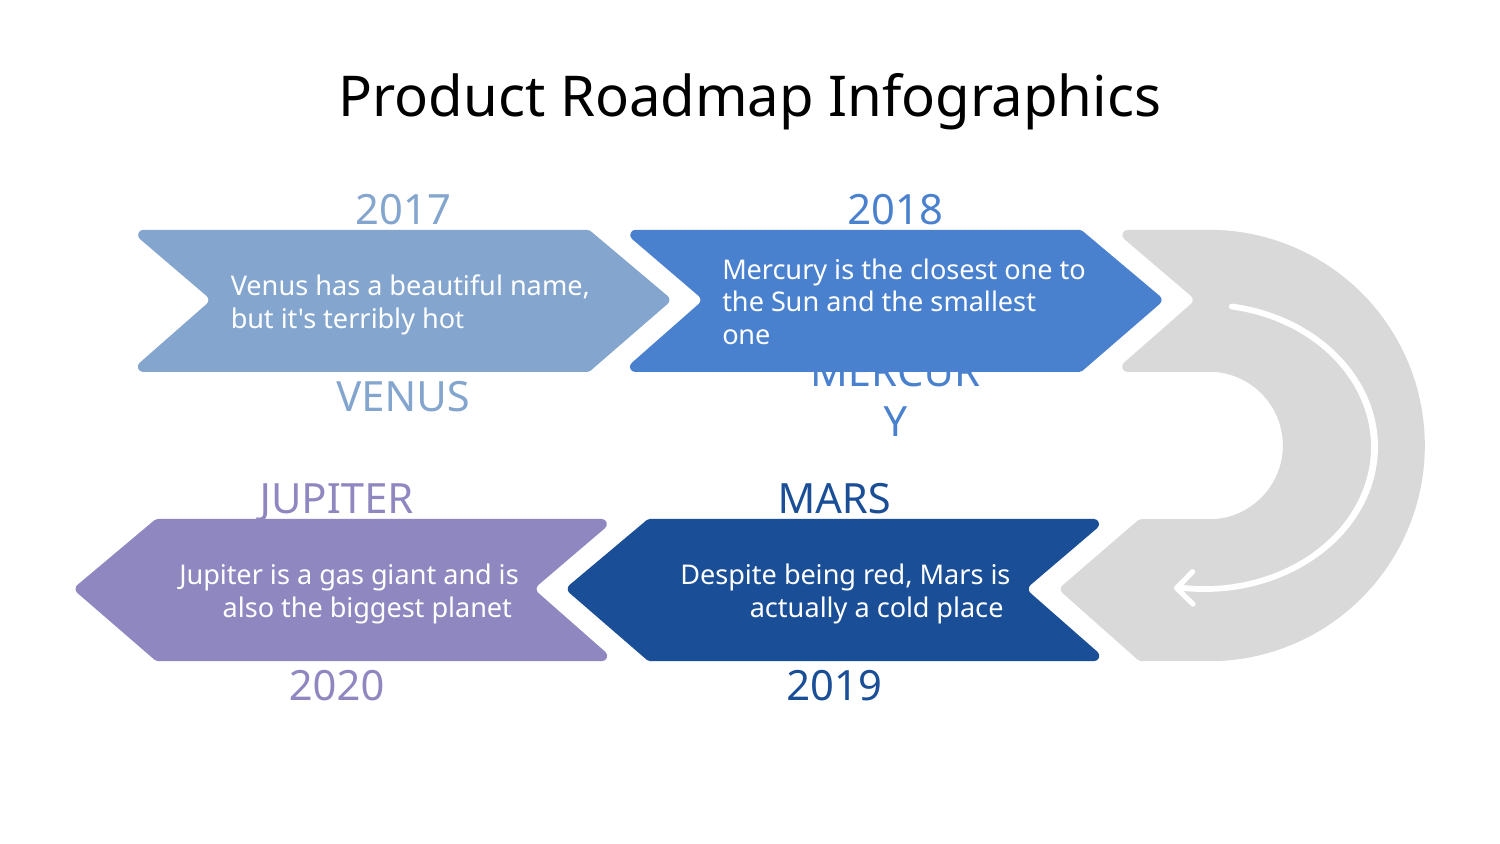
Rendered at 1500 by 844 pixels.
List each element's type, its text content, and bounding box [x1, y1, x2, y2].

text_box [630, 229, 716, 372]
text_box Jupiter is a gas giant and is also the biggest planet [148, 519, 525, 662]
text_box [1173, 303, 1378, 607]
text_box 2017 [293, 184, 513, 231]
text_box Venus has a beautiful name, but it's terribly hot [225, 229, 602, 373]
text_box [75, 525, 148, 655]
text_box [1060, 229, 1425, 662]
text_box MARS [724, 473, 945, 520]
text_box [945, 518, 1100, 662]
text_box JUPITER [226, 473, 447, 520]
text_box VENUS [293, 372, 513, 418]
text_box [567, 525, 640, 654]
text_box Despite being red, Mars is actually a cold place [640, 519, 1016, 662]
text_box [602, 240, 670, 361]
text_box [447, 518, 608, 662]
text_box [1093, 239, 1162, 362]
text_box 2019 [724, 661, 945, 708]
text_box 2020 [226, 661, 447, 708]
title Product Roadmap Infographics [75, 67, 1425, 120]
text_box Mercury is the closest one to the Sun and the smallest one [716, 229, 1093, 373]
text_box [137, 229, 225, 372]
text_box 2018 [785, 184, 1006, 231]
text_box MERCURY [785, 372, 1006, 418]
